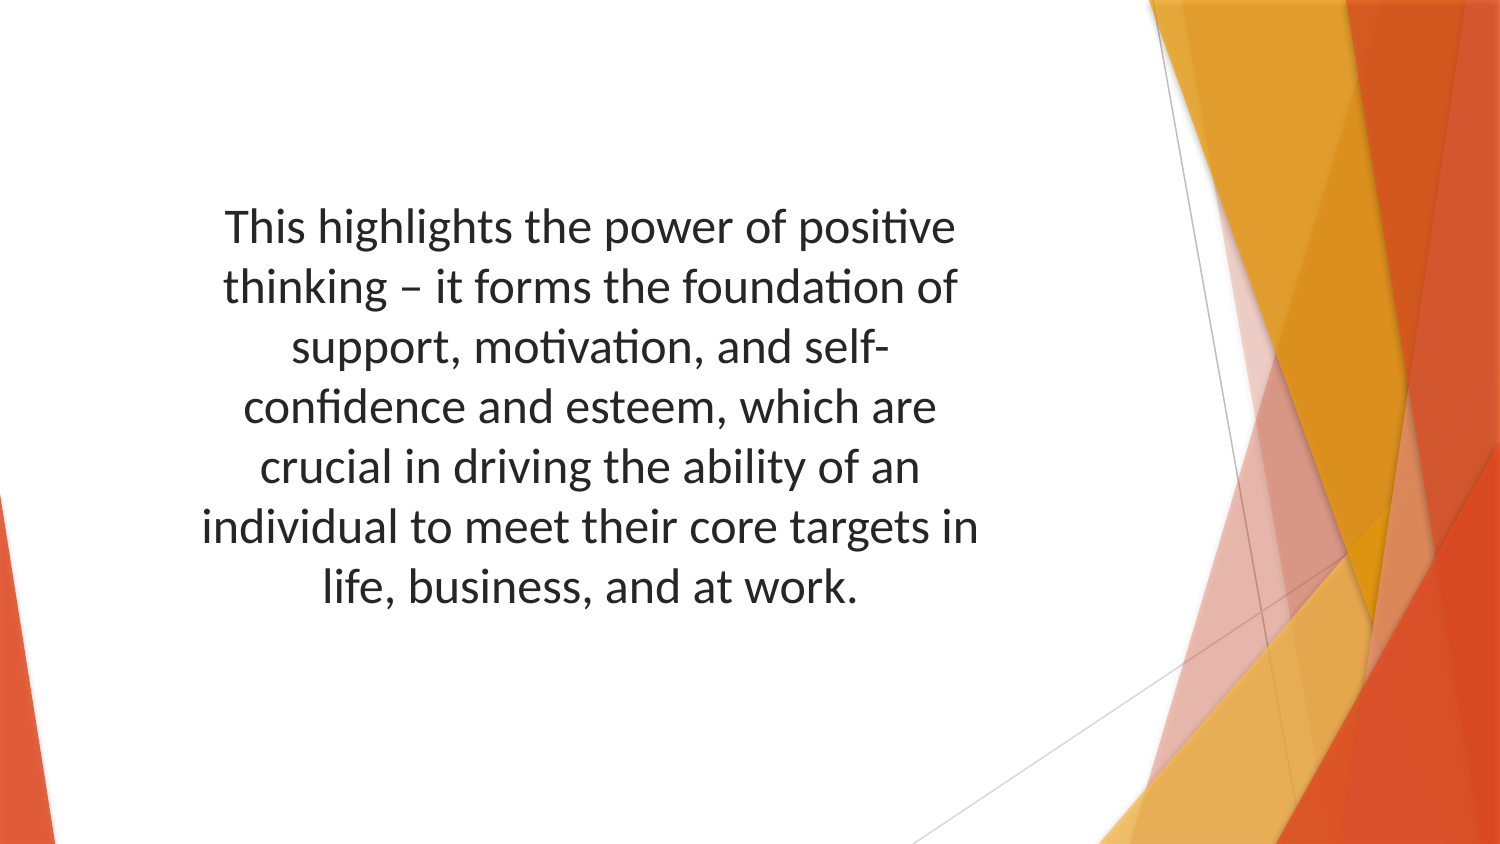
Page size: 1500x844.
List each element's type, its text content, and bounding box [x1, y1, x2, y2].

list This highlights the power of positive thinking – it forms the foundation of support, motivation, and self-confidence and esteem, which are crucial in driving the ability of an individual to meet their core targets in life, business, and at work. [171, 185, 1010, 635]
